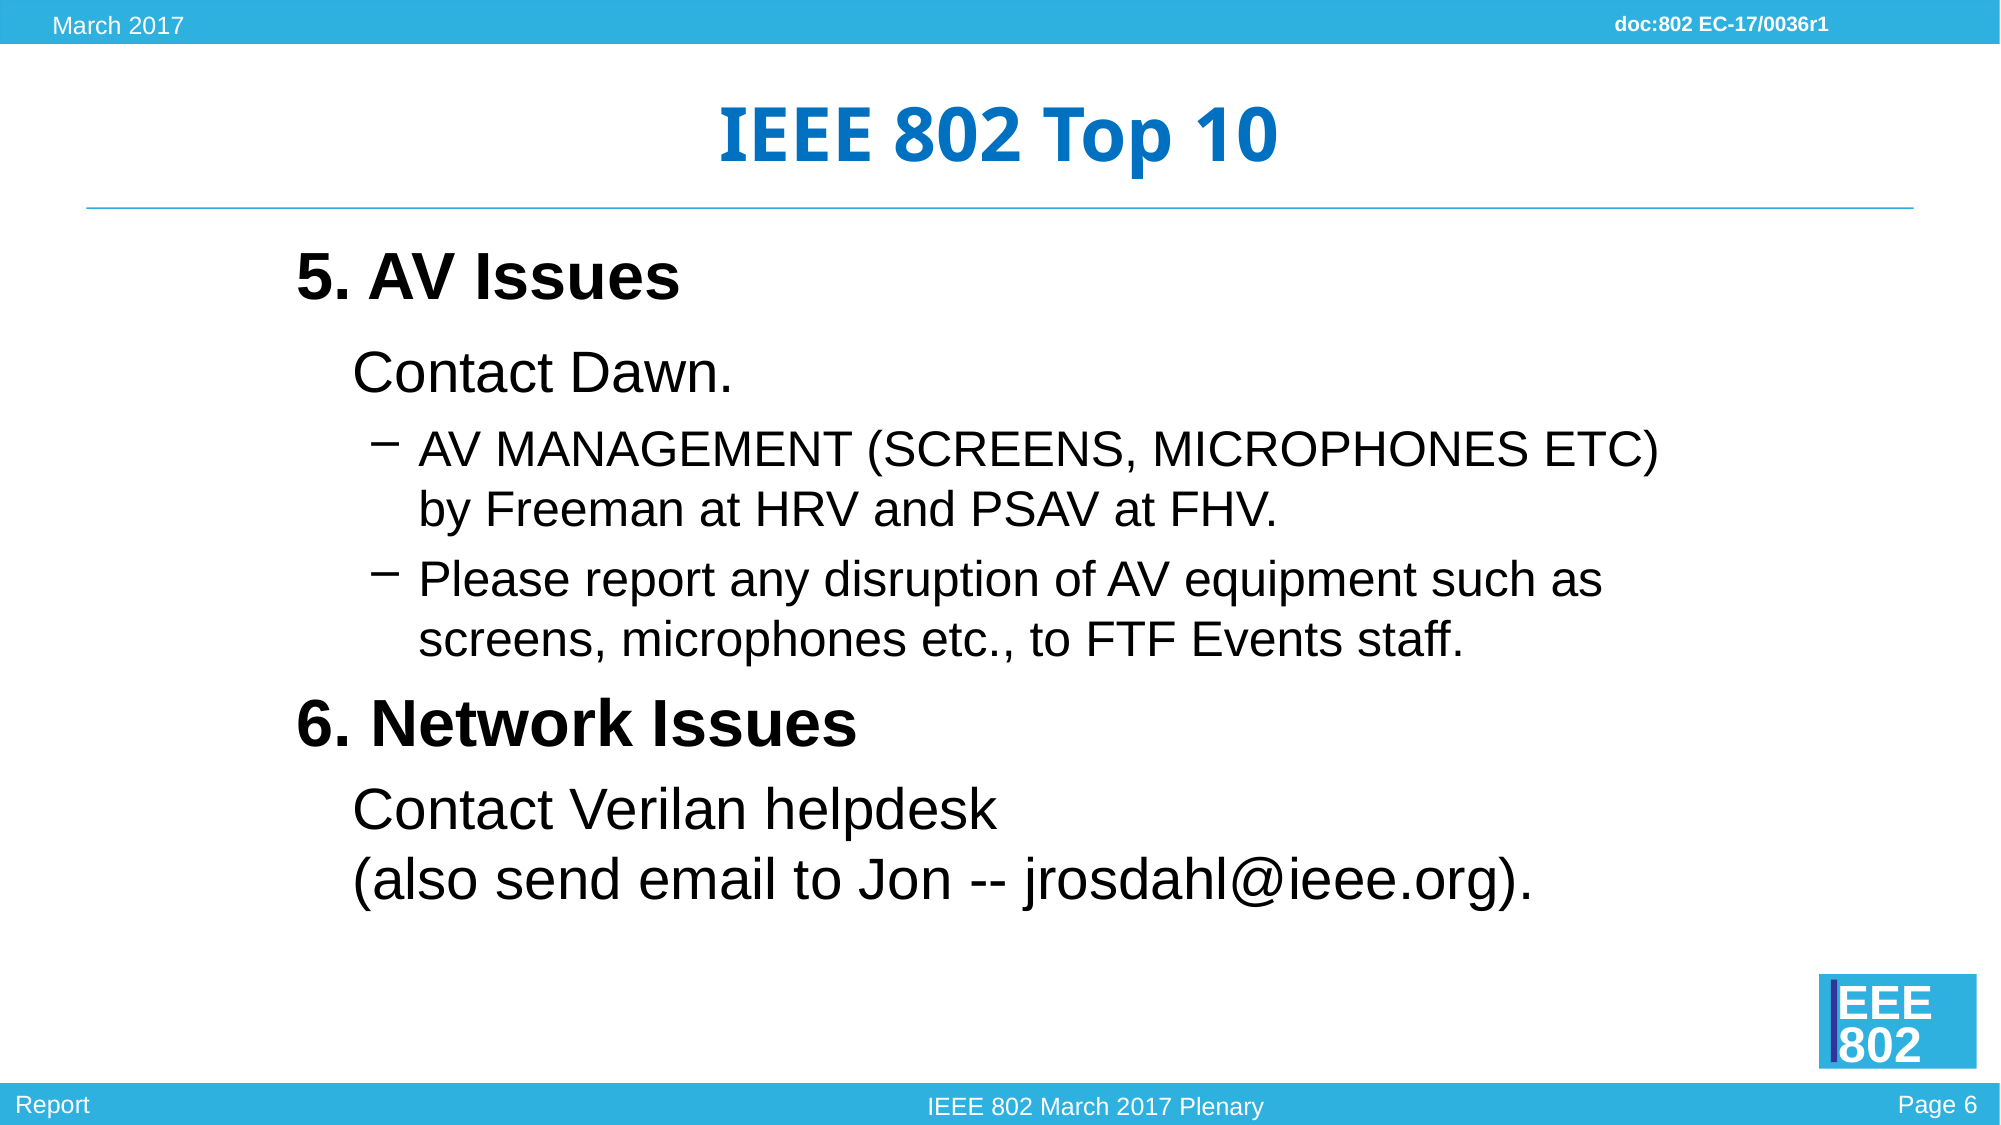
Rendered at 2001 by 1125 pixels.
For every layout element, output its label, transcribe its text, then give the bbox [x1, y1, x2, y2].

list 5. AV Issues Contact Dawn. AV MANAGEMENT (SCREENS, MICROPHONES ETC) by Freeman at HRV and PSAV at FHV. Please report any disruption of AV equipment such as screens, microphones etc., to FTF Events staff. 6. Network Issues Contact Verilan helpdesk (also send email to Jon -- jrosdahl@ieee.org). [281, 224, 1741, 1086]
title IEEE 802 Top 10 [99, 66, 1900, 197]
